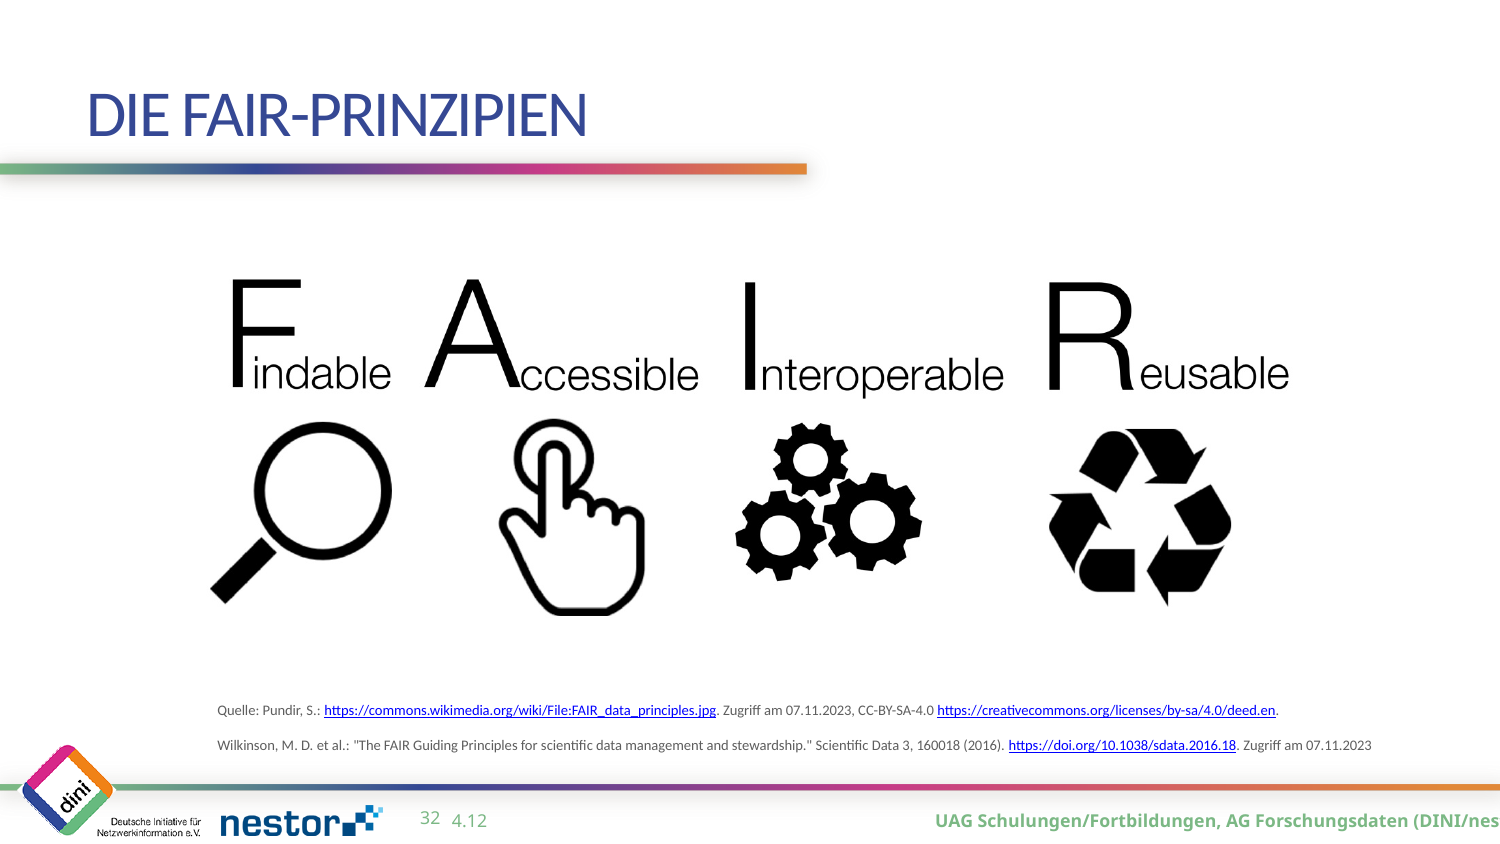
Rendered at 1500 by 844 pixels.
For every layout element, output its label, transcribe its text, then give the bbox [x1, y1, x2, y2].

text_box 4.12 [433, 801, 502, 838]
picture [1423, 817, 1428, 825]
picture [0, 138, 837, 204]
text_box Quelle: Pundir, S.: https://commons.wikimedia.org/wiki/File:FAIR_data_principles.jpg. Zugriff am 07.11.2023, CC-BY-SA-4.0 https://creativecommons.org/licenses/by-sa/4.0/deed.en. Wilkinson, M. D. et al.: "The FAIR Guiding Principles for scientific data management and stewardship." Scientific Data 3, 160018 (2016). https://doi.org/10.1038/sdata.2016.18. Zugriff am 07.11.2023 [202, 693, 1424, 761]
title Die FAIR-Prinzipien [77, 61, 1423, 158]
slide_number 31 [406, 801, 454, 841]
picture [0, 731, 1500, 844]
picture [201, 268, 1299, 624]
picture [1280, 819, 1289, 825]
